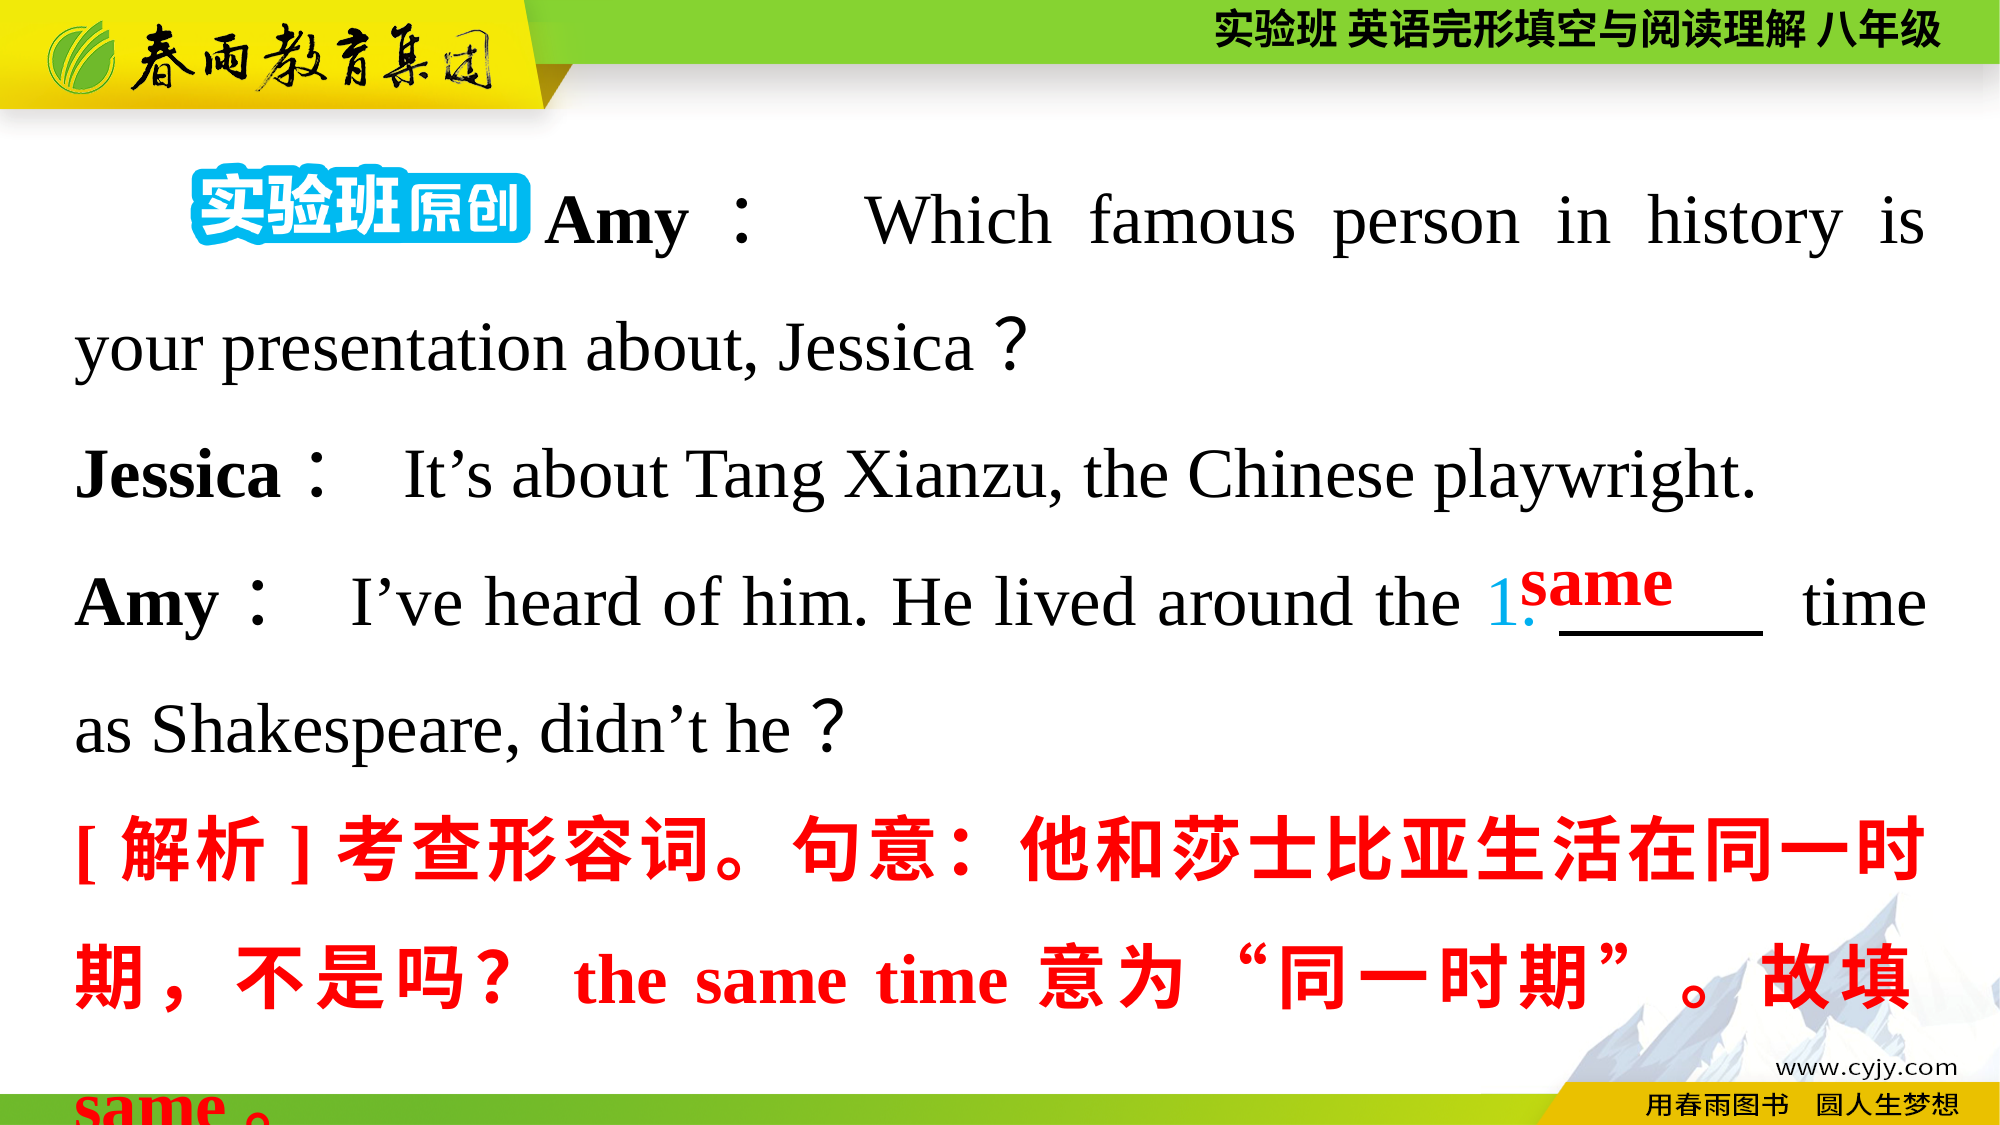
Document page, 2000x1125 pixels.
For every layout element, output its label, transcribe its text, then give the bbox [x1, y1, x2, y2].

text_box [解析]考查形容词。句意：他和莎士比亚生活在同一时期，不是吗？the same time意为“同一时期”。故填same。 [59, 755, 1944, 1125]
list Amy： Which famous person in history is your presentation about, Jessica？ Jessica： It’s about Tang Xianzu, the Chinese playwright. Amy： I’ve heard of him. He lived around the 1. time as Shakespeare, didn’t he？ [59, 122, 1944, 755]
picture [185, 161, 535, 247]
picture [0, 0, 2000, 1125]
text_box same [1506, 527, 1690, 627]
